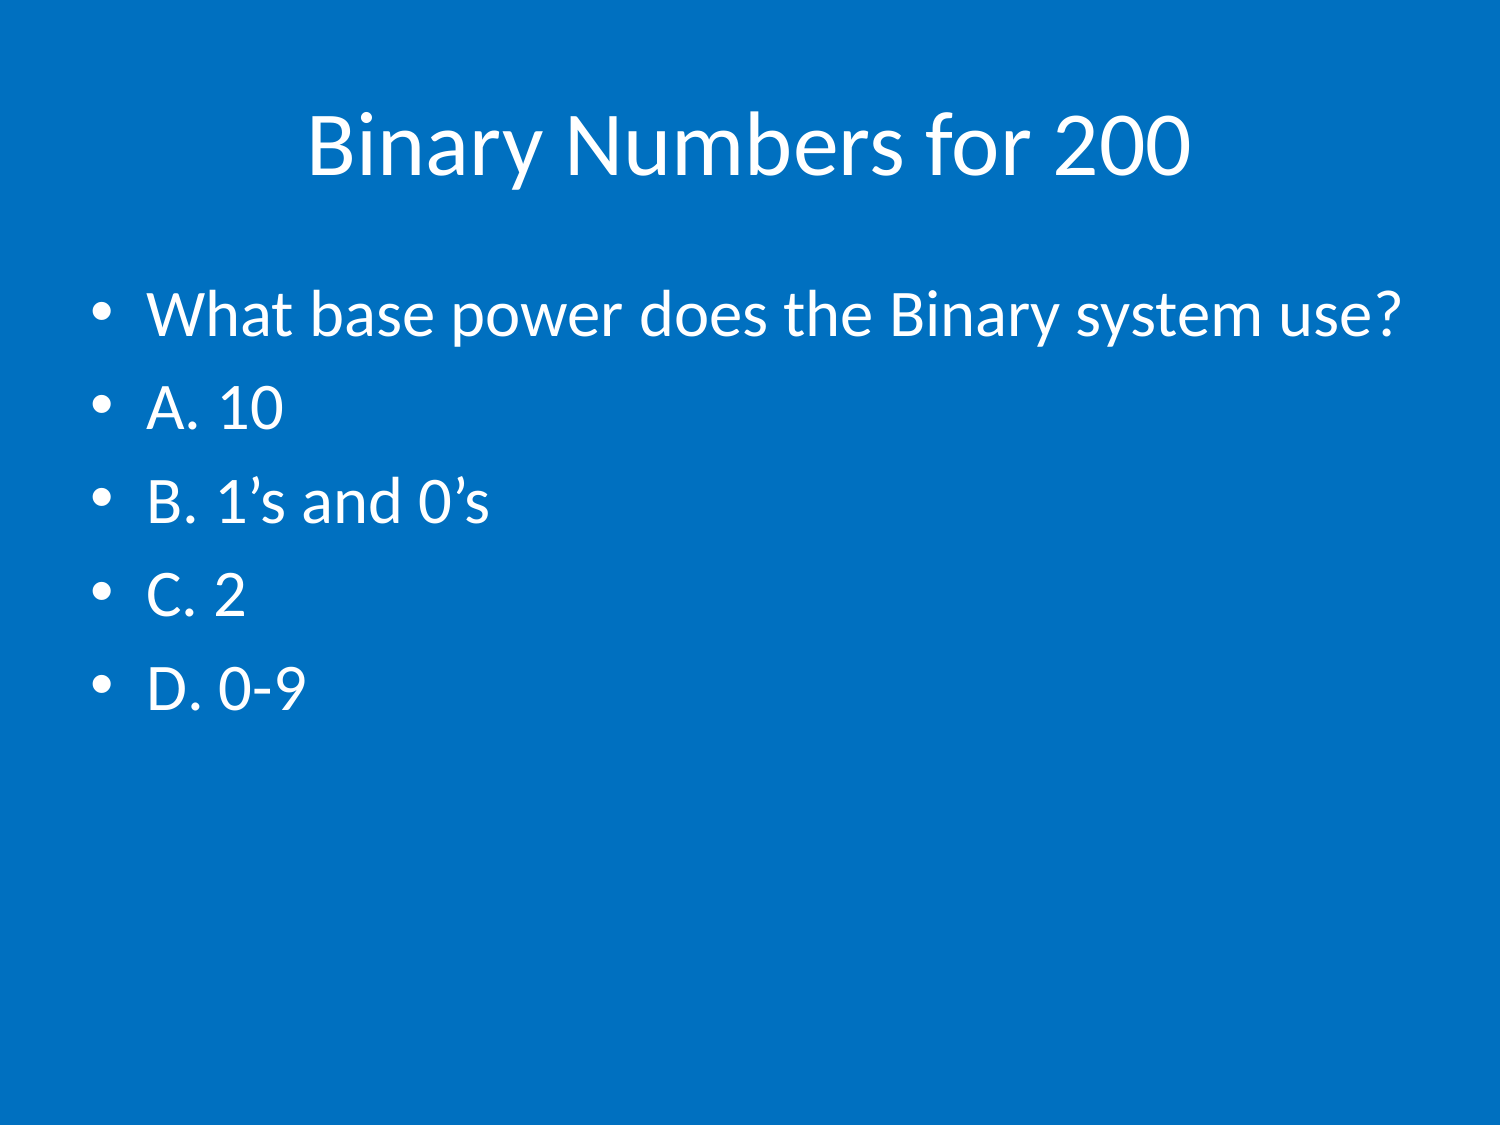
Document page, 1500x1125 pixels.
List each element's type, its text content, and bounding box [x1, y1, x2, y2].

list What base power does the Binary system use? A. 10 B. 1’s and 0’s C. 2 D. 0-9 [75, 262, 1425, 1005]
title Binary Numbers for 200 [75, 45, 1425, 233]
